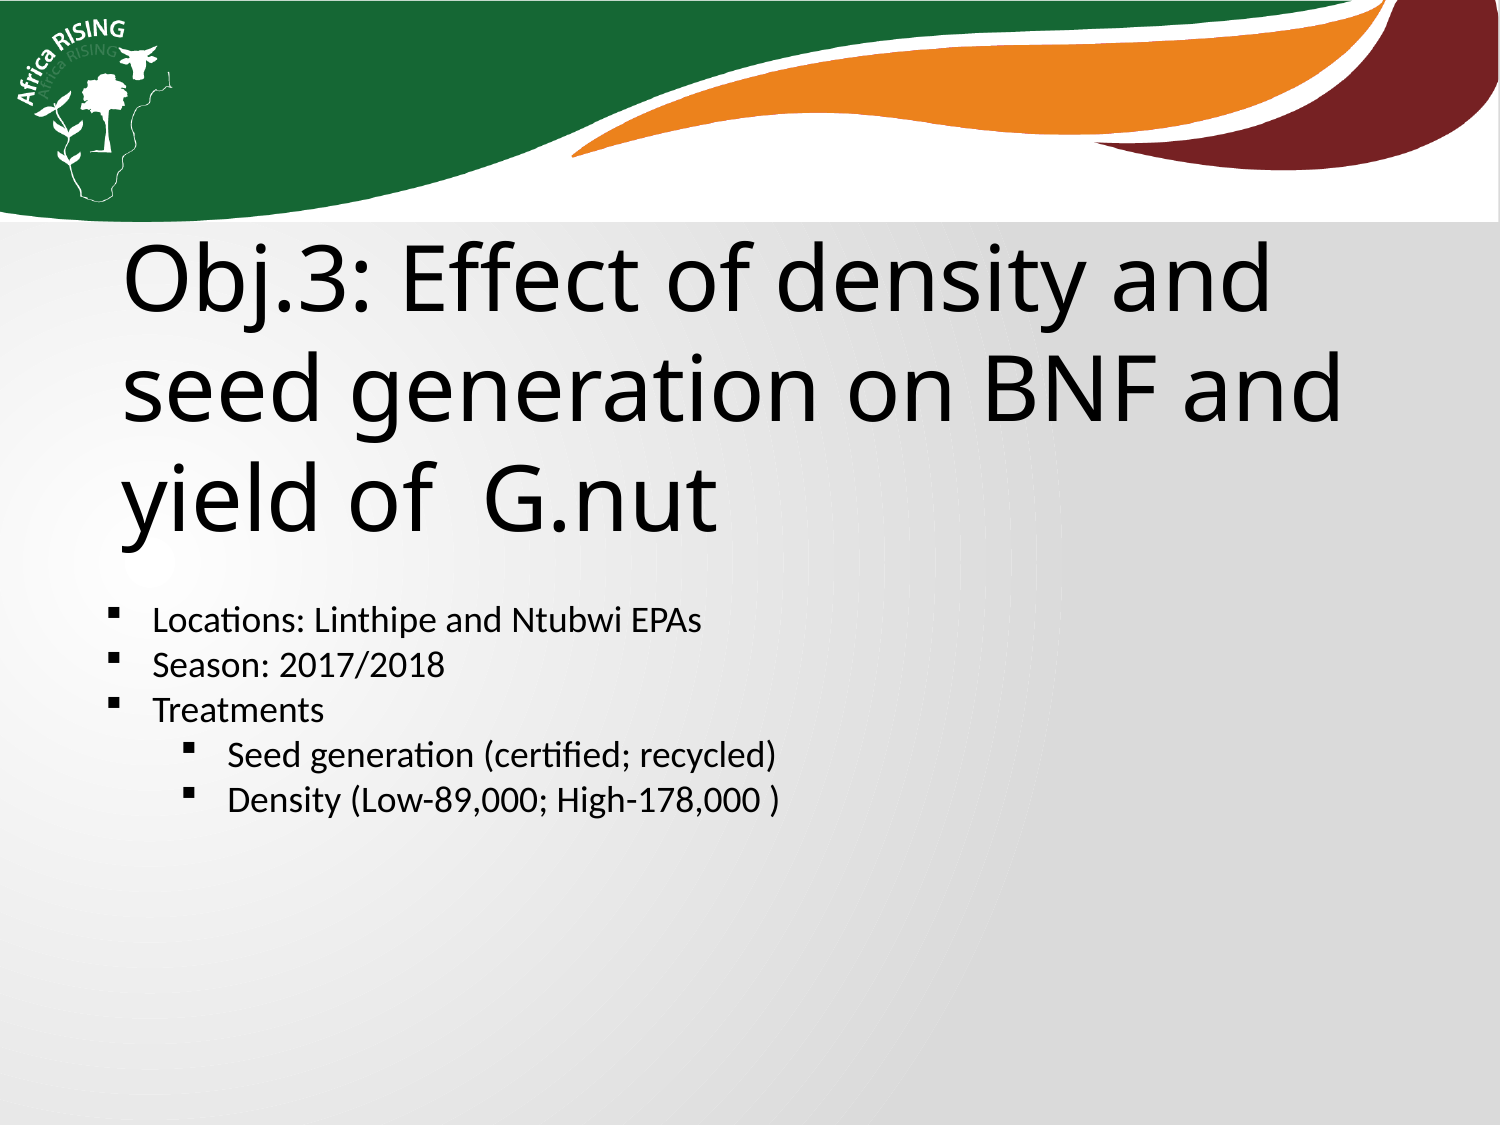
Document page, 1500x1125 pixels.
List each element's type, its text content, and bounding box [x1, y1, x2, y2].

picture [0, 0, 1499, 222]
list Obj.3: Effect of density and seed generation on BNF and yield of G.nut [87, 212, 1363, 350]
text_box Locations: Linthipe and Ntubwi EPAs Season: 2017/2018 Treatments Seed generation (certified; recycled) Density (Low-89,000; High-178,000 ) [90, 587, 1479, 828]
